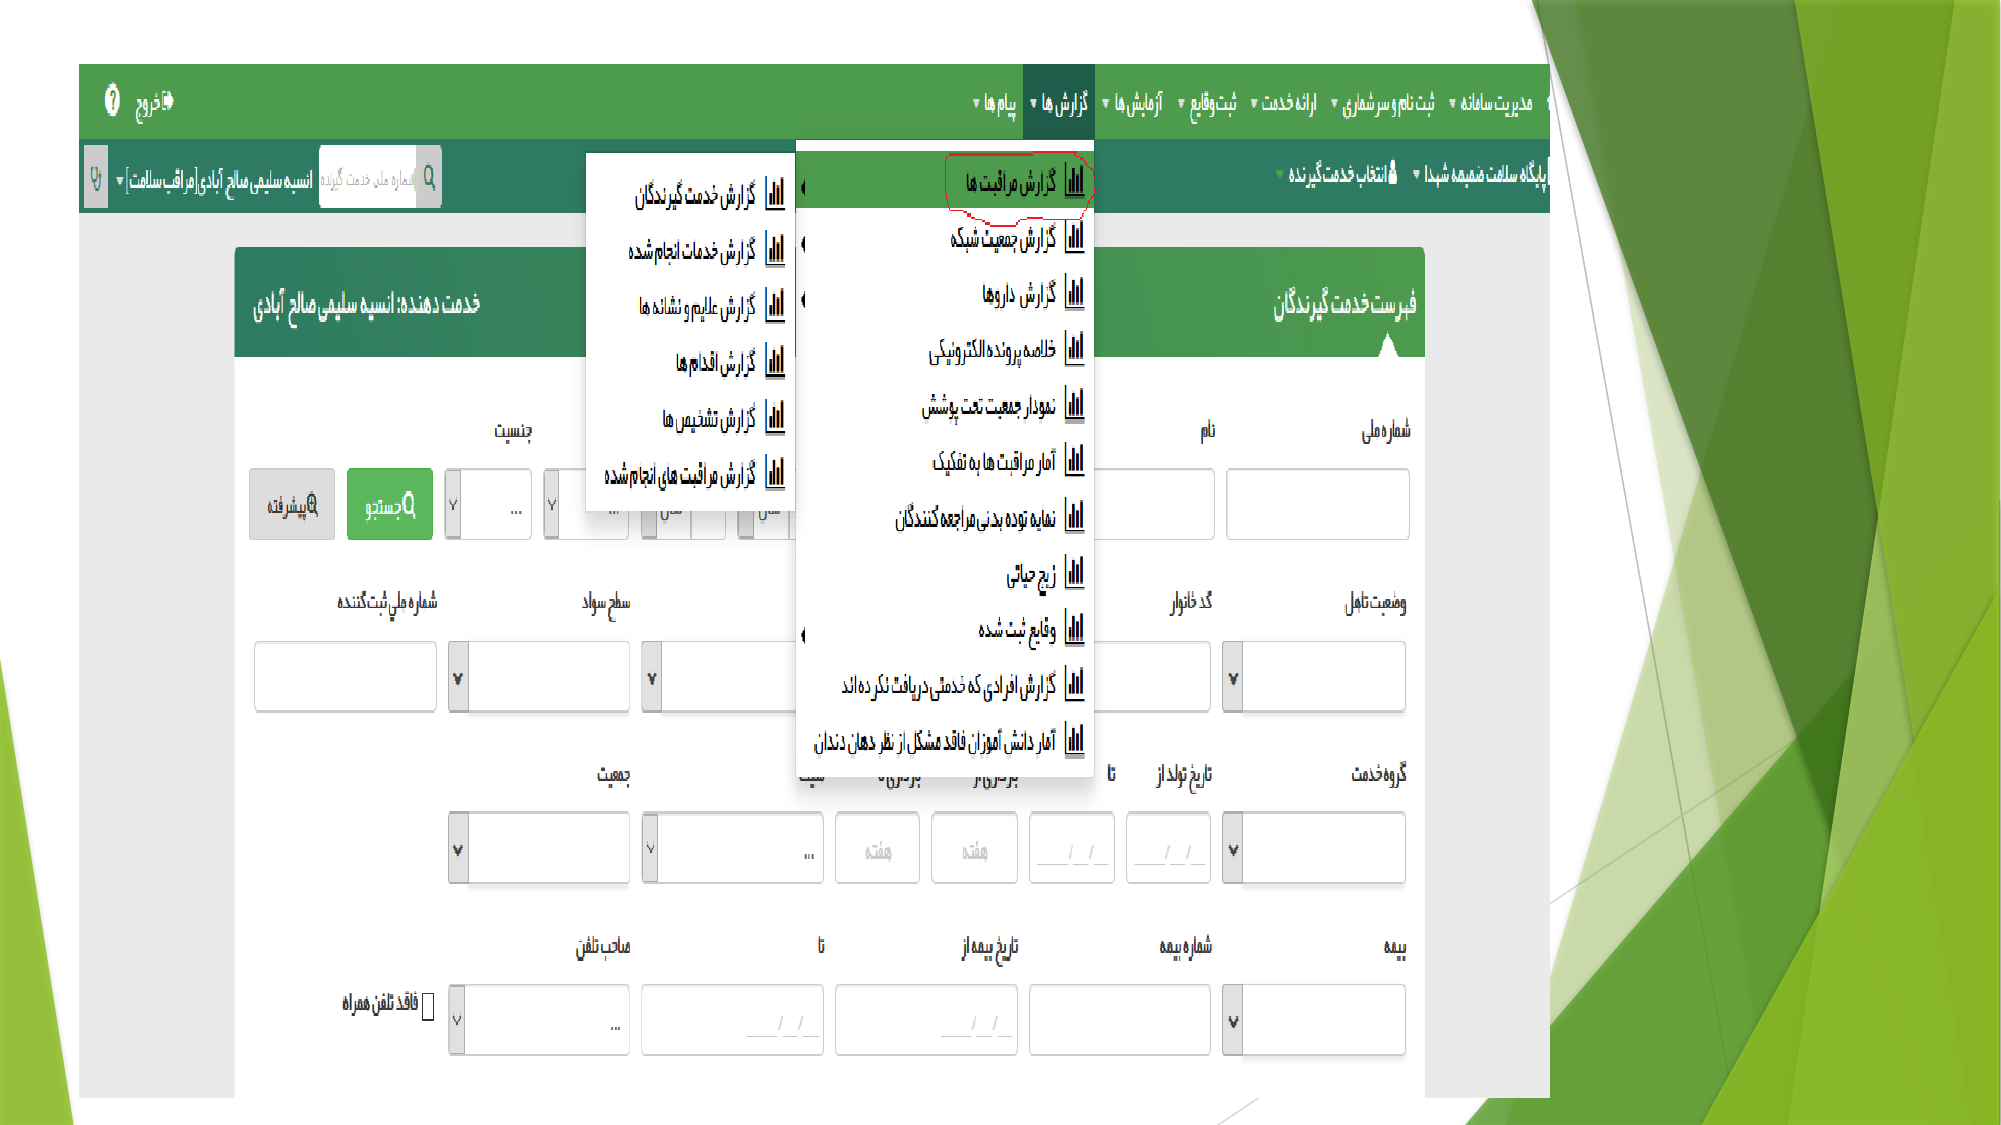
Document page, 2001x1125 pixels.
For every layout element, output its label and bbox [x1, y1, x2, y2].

list [78, 63, 1550, 1098]
